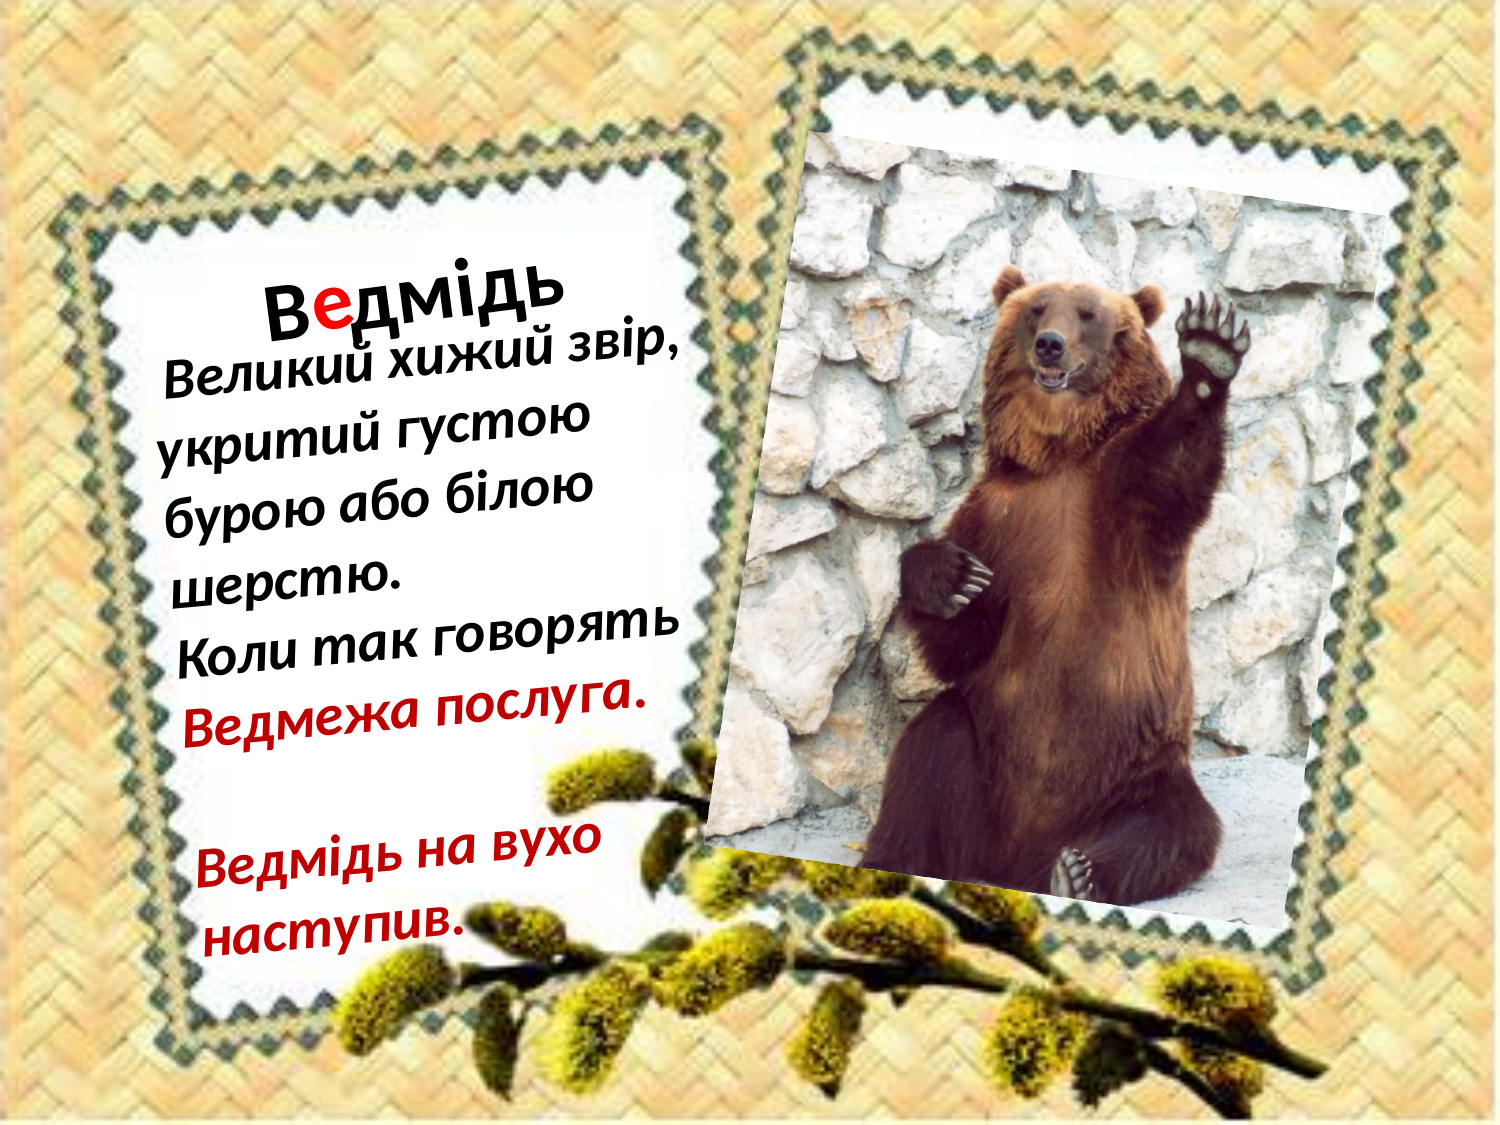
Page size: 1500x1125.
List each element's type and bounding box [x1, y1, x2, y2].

list [0, 0, 1500, 1125]
picture [752, 169, 1337, 891]
